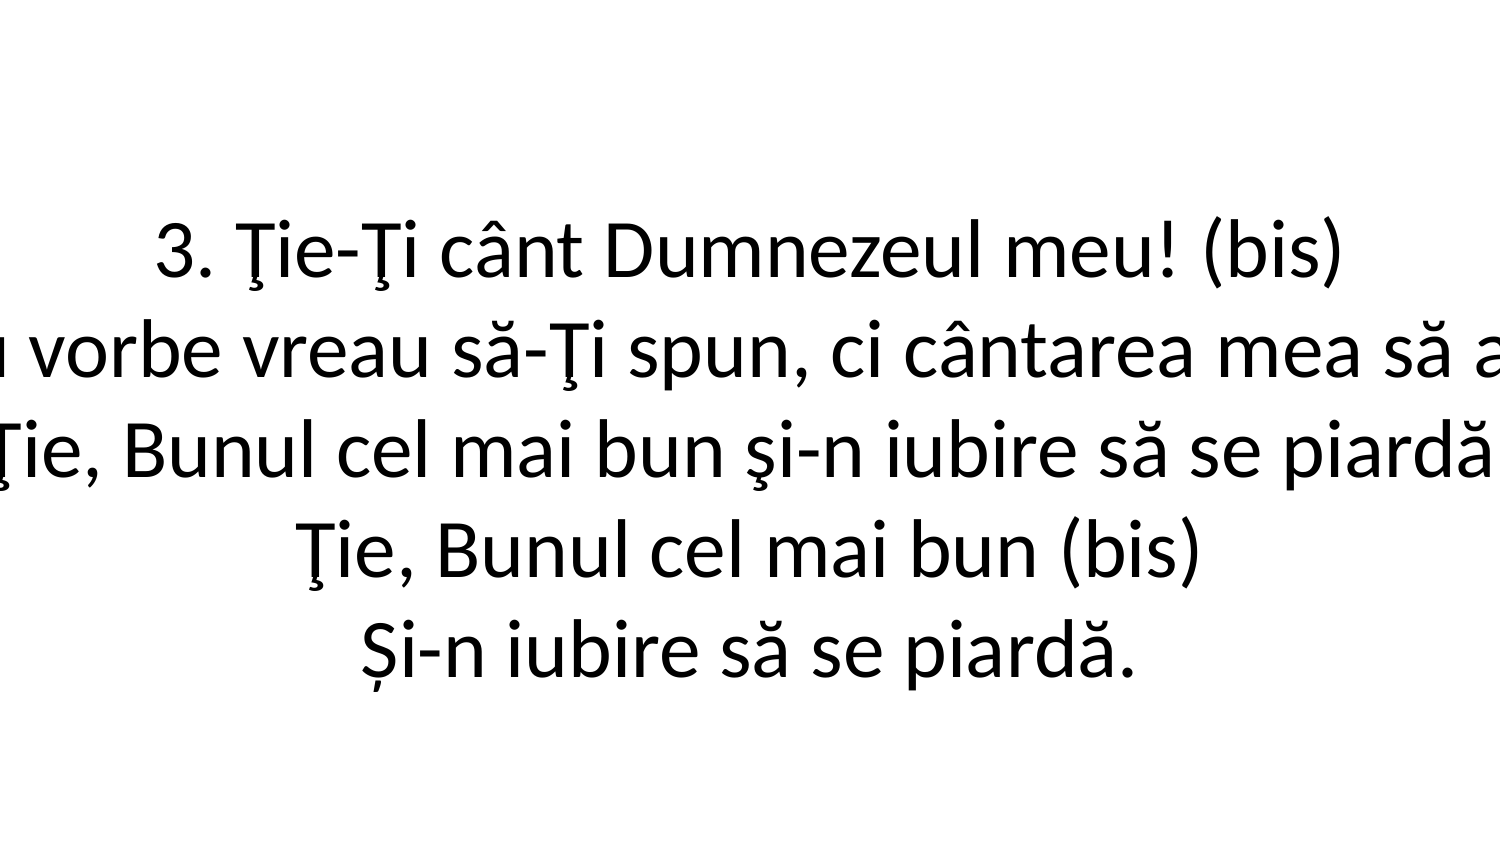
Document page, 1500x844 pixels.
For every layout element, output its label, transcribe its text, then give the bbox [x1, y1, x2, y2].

text_box 3. Ţie-Ţi cânt Dumnezeul meu! (bis) Şi nu vorbe vreau să-Ţi spun, ci cântarea mea să ardă! Ţie, Bunul cel mai bun şi-n iubire să se piardă. Ţie, Bunul cel mai bun (bis) Și-n iubire să se piardă. [0, 142, 1500, 702]
